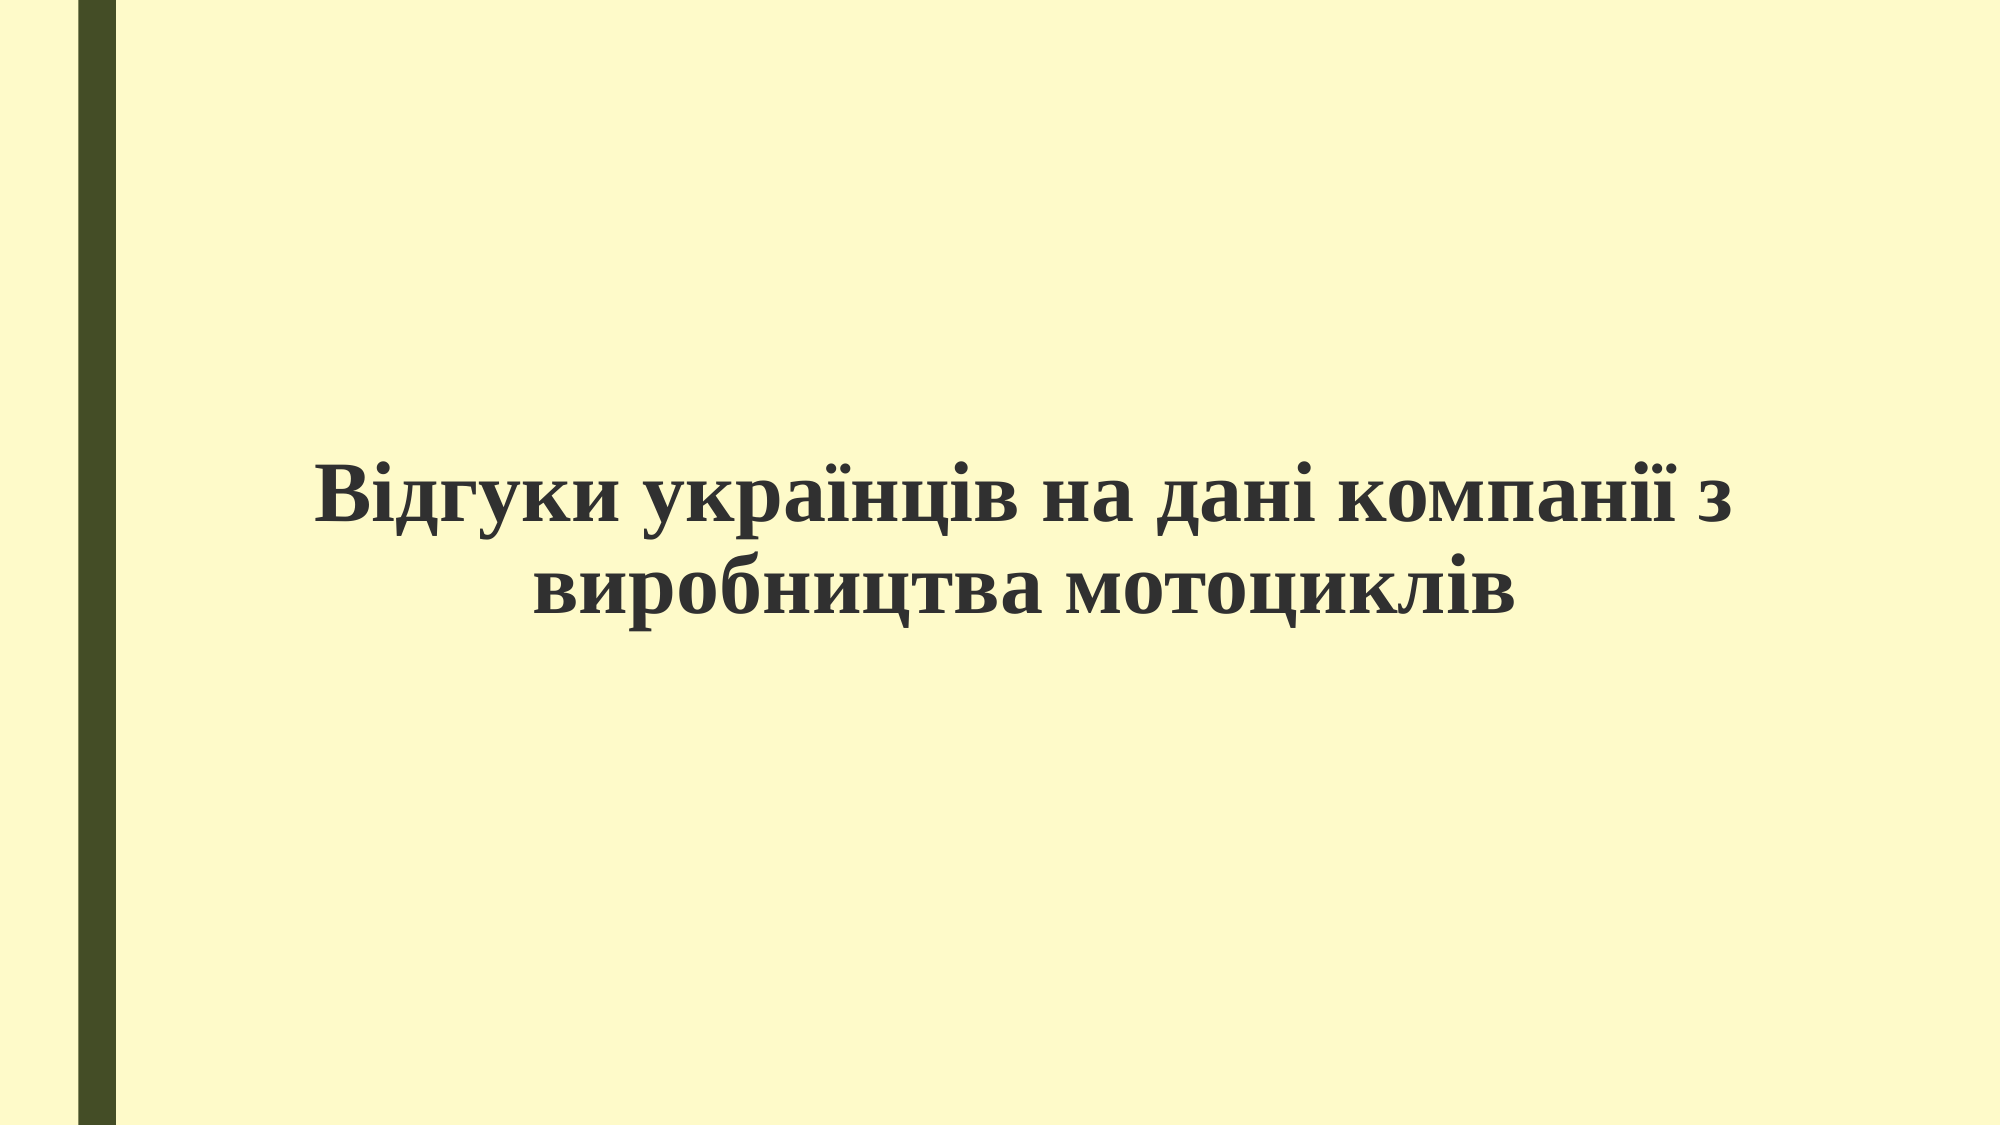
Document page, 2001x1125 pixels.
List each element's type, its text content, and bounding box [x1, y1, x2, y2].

title Відгуки українців на дані компанії з виробництва мотоциклів [237, 440, 1813, 685]
